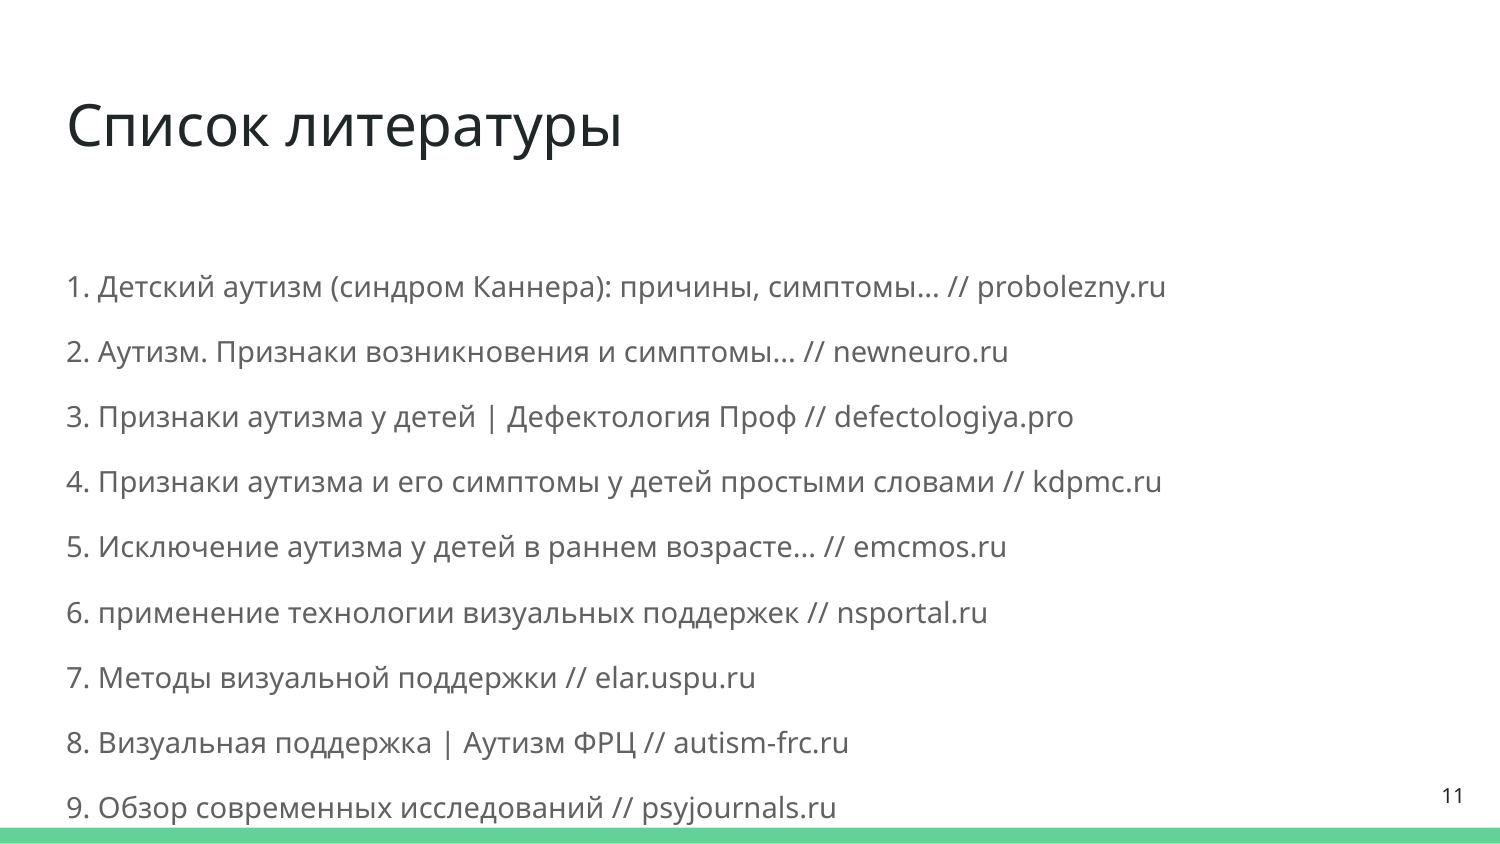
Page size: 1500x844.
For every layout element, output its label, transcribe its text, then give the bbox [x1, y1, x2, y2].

list 1. Детский аутизм (синдром Каннера): причины, симптомы... // probolezny.ru 2. Аутизм. Признаки возникновения и симптомы... // newneuro.ru 3. Признаки аутизма у детей | Дефектология Проф // defectologiya.pro 4. Признаки аутизма и его симптомы у детей простыми словами // kdpmc.ru 5. Исключение аутизма у детей в раннем возрасте... // emcmos.ru 6. применение технологии визуальных поддержек // nsportal.ru 7. Методы визуальной поддержки // elar.uspu.ru 8. Визуальная поддержка | Аутизм ФРЦ // autism-frc.ru 9. Обзор современных исследований // psyjournals.ru 10. Арт-терапия как инструмент развития... // nasdr.ru (и так далее перечисление всех источников) [51, 248, 1449, 774]
title Список литературы [51, 72, 1449, 167]
slide_number ‹#› [1389, 764, 1480, 830]
